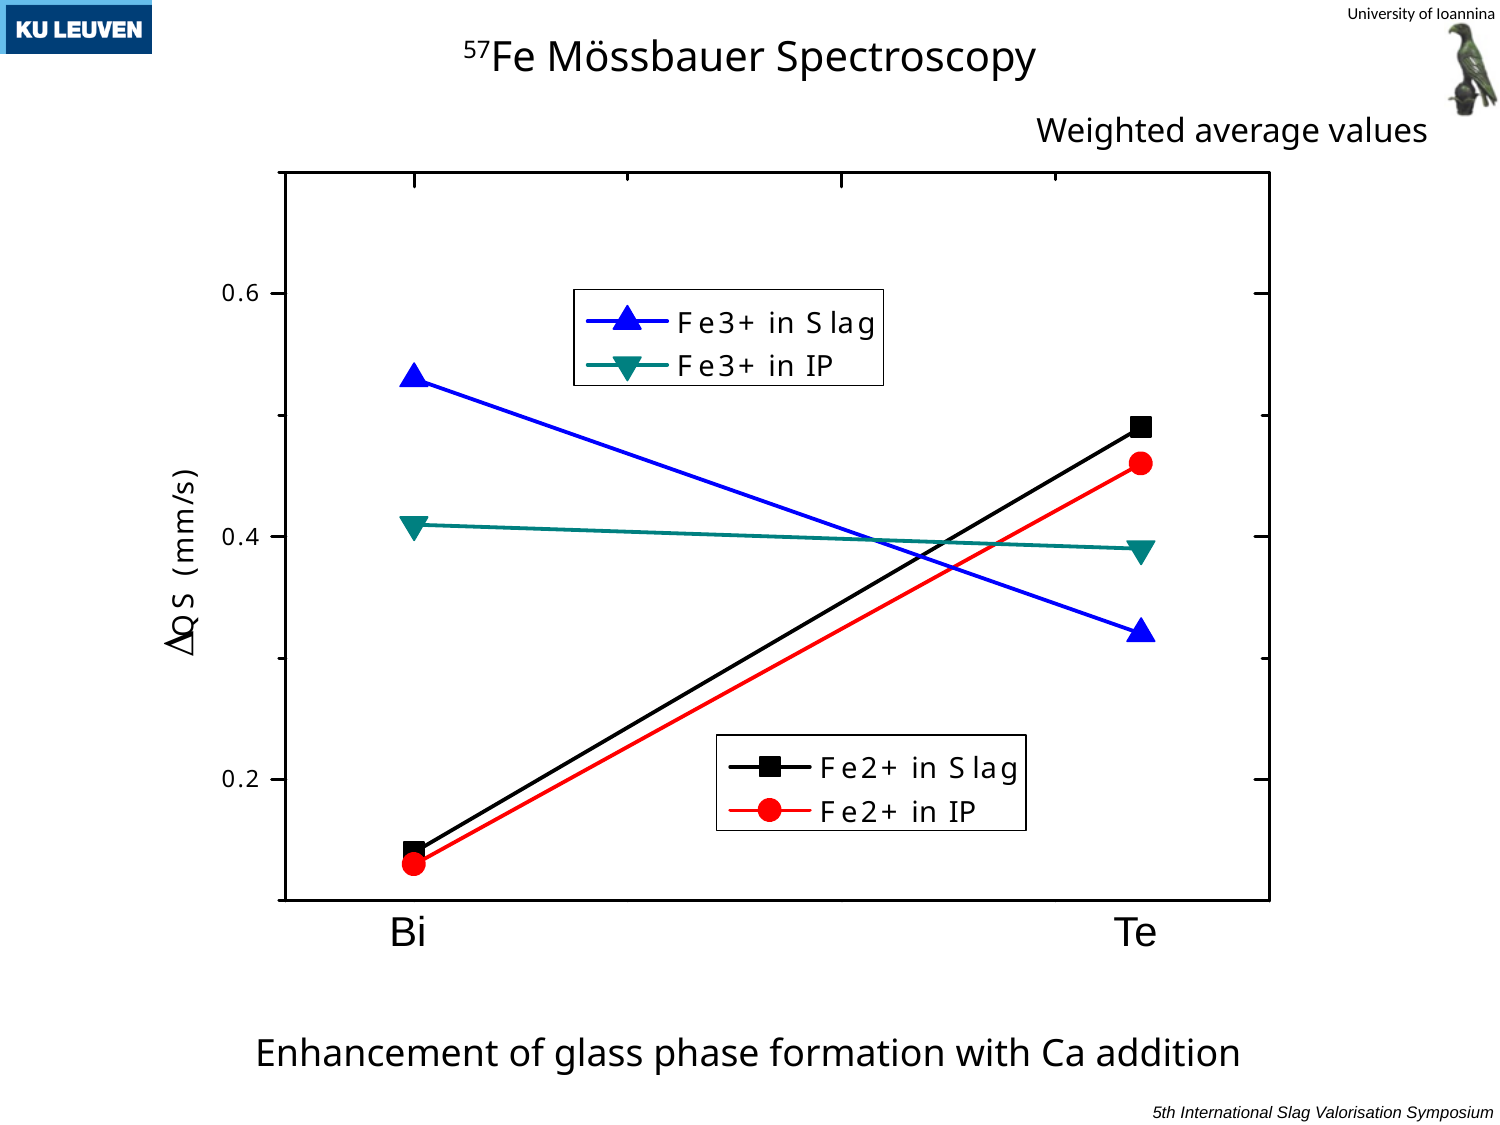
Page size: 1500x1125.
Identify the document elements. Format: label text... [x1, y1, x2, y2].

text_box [373, 897, 1174, 964]
picture [0, 0, 1500, 1070]
text_box 57Fe Mössbauer Spectroscopy [448, 22, 1052, 52]
